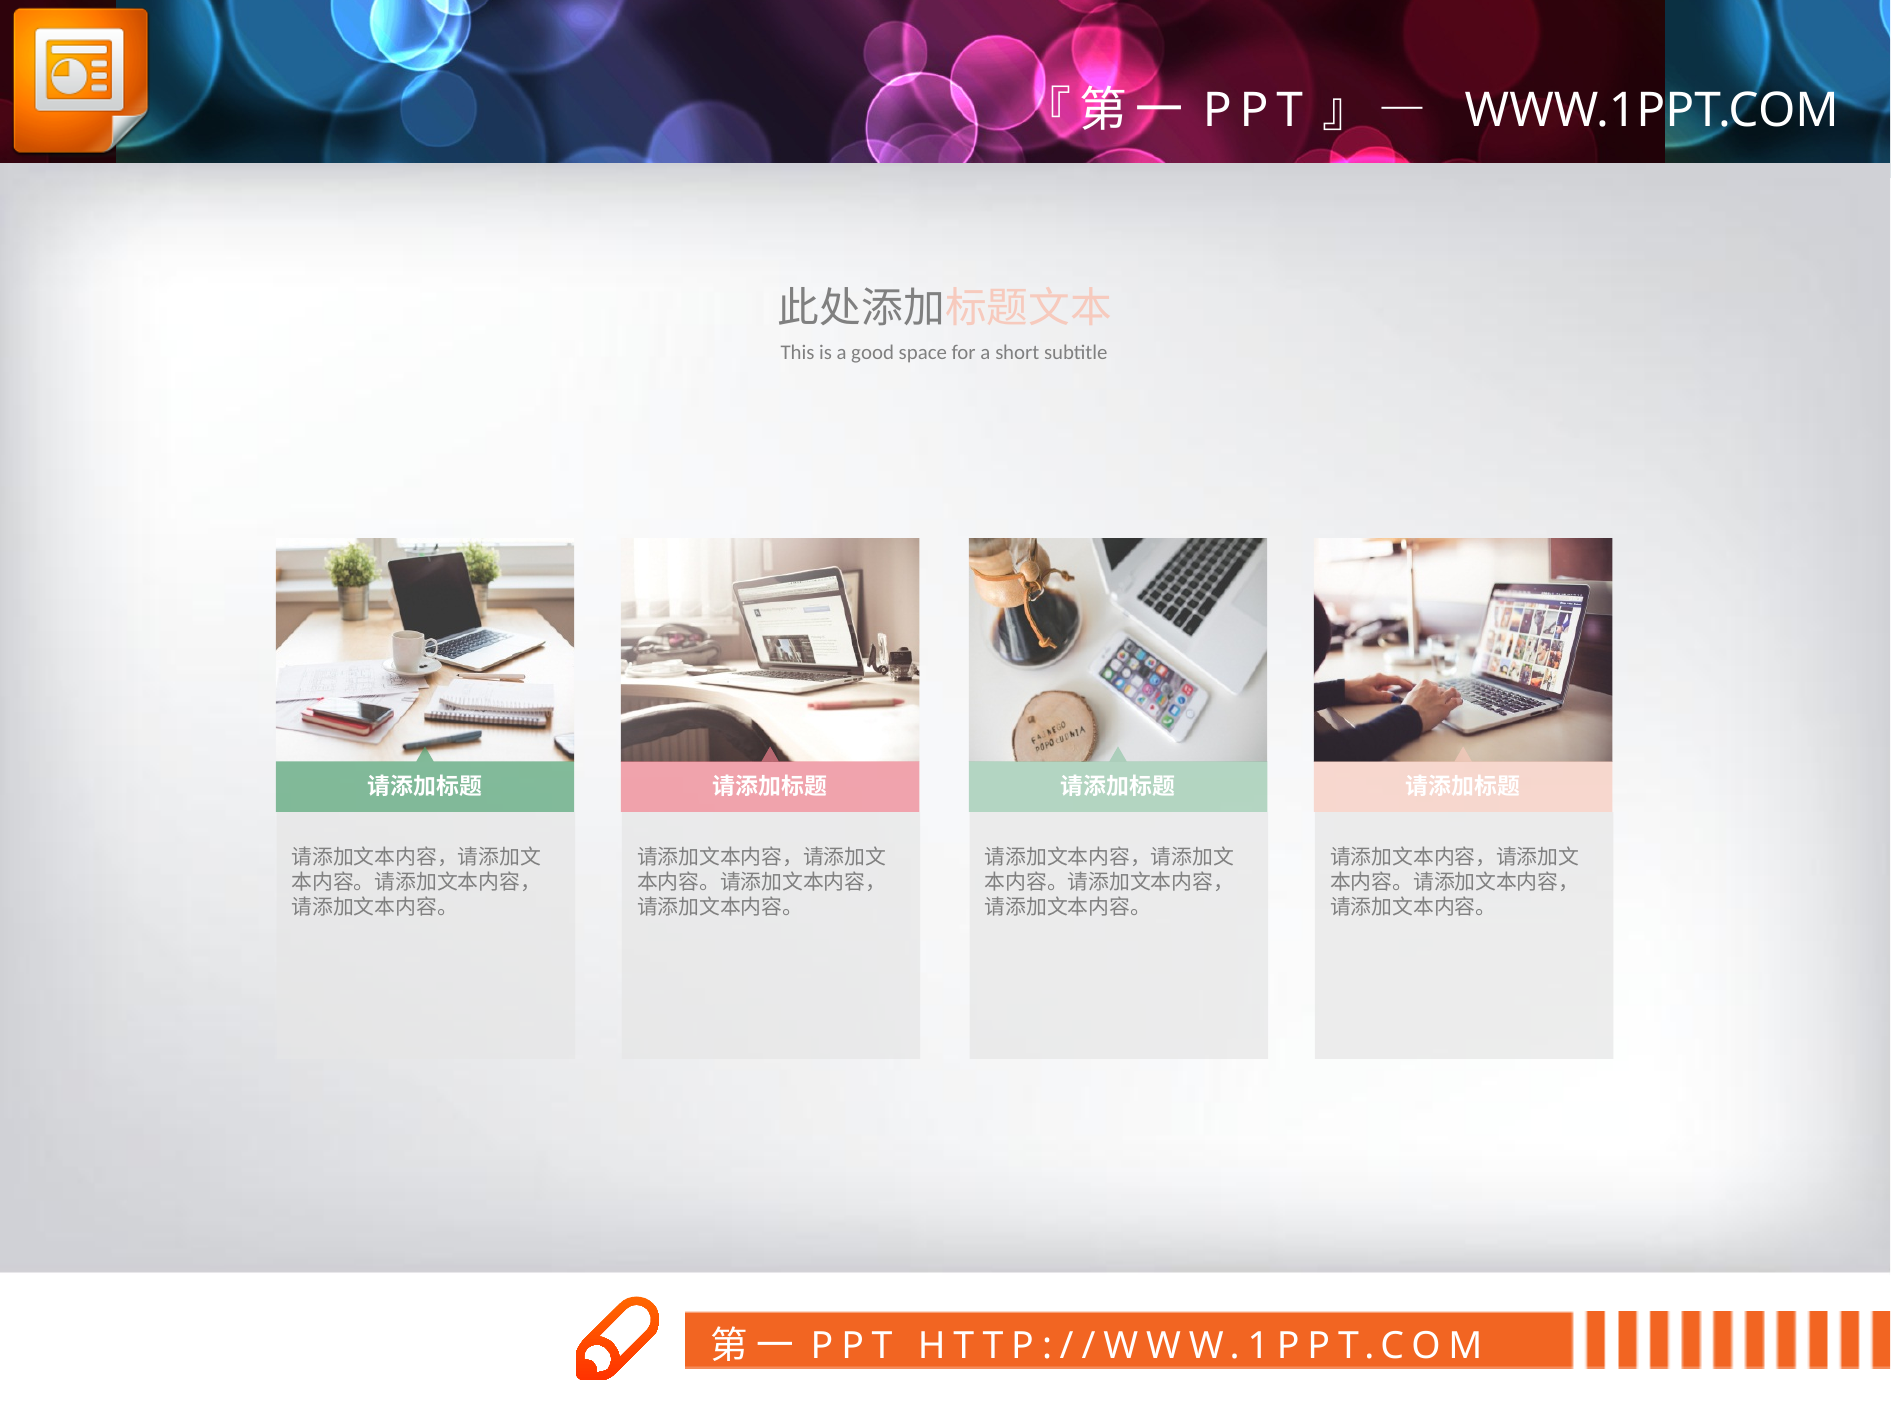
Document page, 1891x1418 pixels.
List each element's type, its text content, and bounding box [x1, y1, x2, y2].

text_box 请添加文本内容，请添加文本内容。请添加文本内容，请添加文本内容。 [1330, 843, 1599, 919]
text_box 请添加标题 [1329, 771, 1598, 799]
text_box [621, 812, 921, 1059]
text_box 请添加标题 [984, 771, 1252, 799]
text_box [275, 746, 575, 812]
text_box 请添加标题 [636, 771, 905, 799]
text_box [1314, 812, 1614, 1059]
text_box 请添加文本内容，请添加文本内容。请添加文本内容，请添加文本内容。 [984, 843, 1253, 919]
text_box 此处添加标题文本 [758, 271, 1131, 341]
picture [0, 0, 1891, 1275]
picture [685, 1311, 1891, 1369]
text_box [1313, 538, 1613, 761]
text_box [620, 538, 920, 761]
text_box 请添加文本内容，请添加文本内容。请添加文本内容，请添加文本内容。 [637, 843, 905, 919]
text_box This is a good space for a short subtitle [761, 329, 1127, 373]
text_box [276, 812, 576, 1059]
text_box [968, 538, 1268, 761]
text_box 请添加标题 [291, 771, 559, 799]
text_box [1313, 746, 1613, 812]
text_box 请添加文本内容，请添加文本内容。请添加文本内容，请添加文本内容。 [291, 843, 560, 919]
text_box [969, 812, 1269, 1059]
text_box [968, 746, 1268, 812]
text_box [275, 538, 575, 761]
text_box [620, 746, 920, 812]
